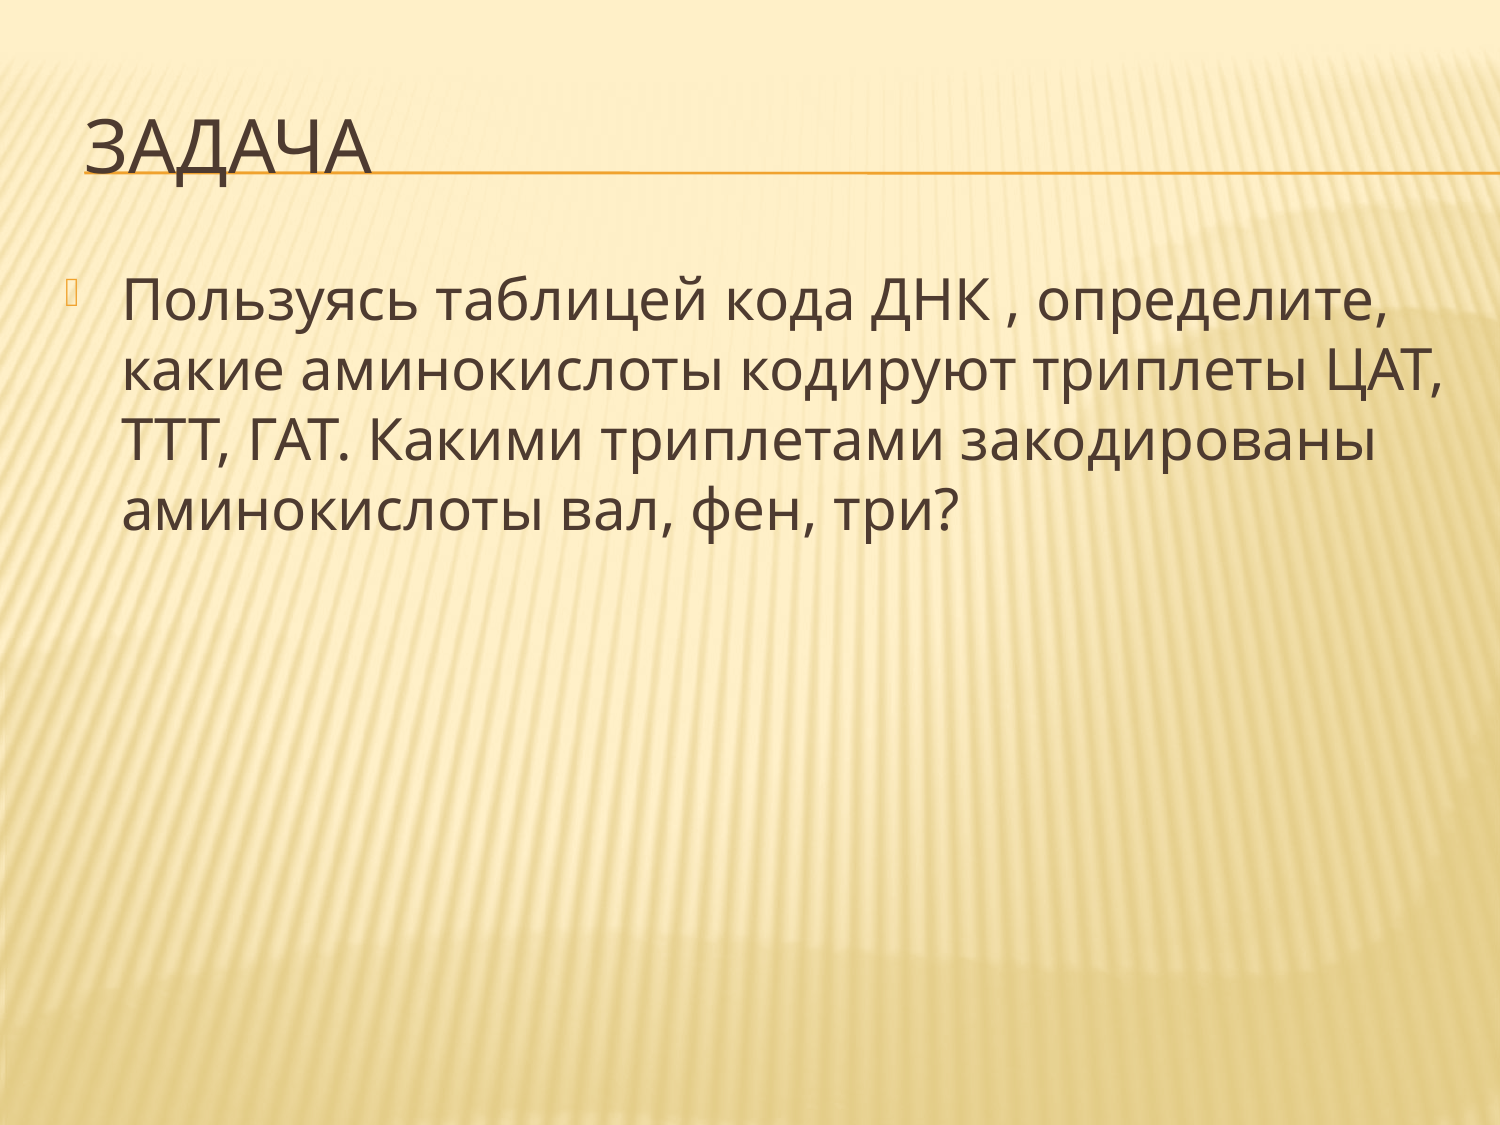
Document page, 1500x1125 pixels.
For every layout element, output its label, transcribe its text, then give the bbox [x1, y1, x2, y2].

list Пользуясь таблицей кода ДНК , определите, какие аминокислоты кодируют триплеты ЦАТ, ТТТ, ГАТ. Какими триплетами закодированы аминокислоты вал, фен, три? [50, 254, 1475, 998]
title ЗАДАЧА [50, 75, 1475, 213]
